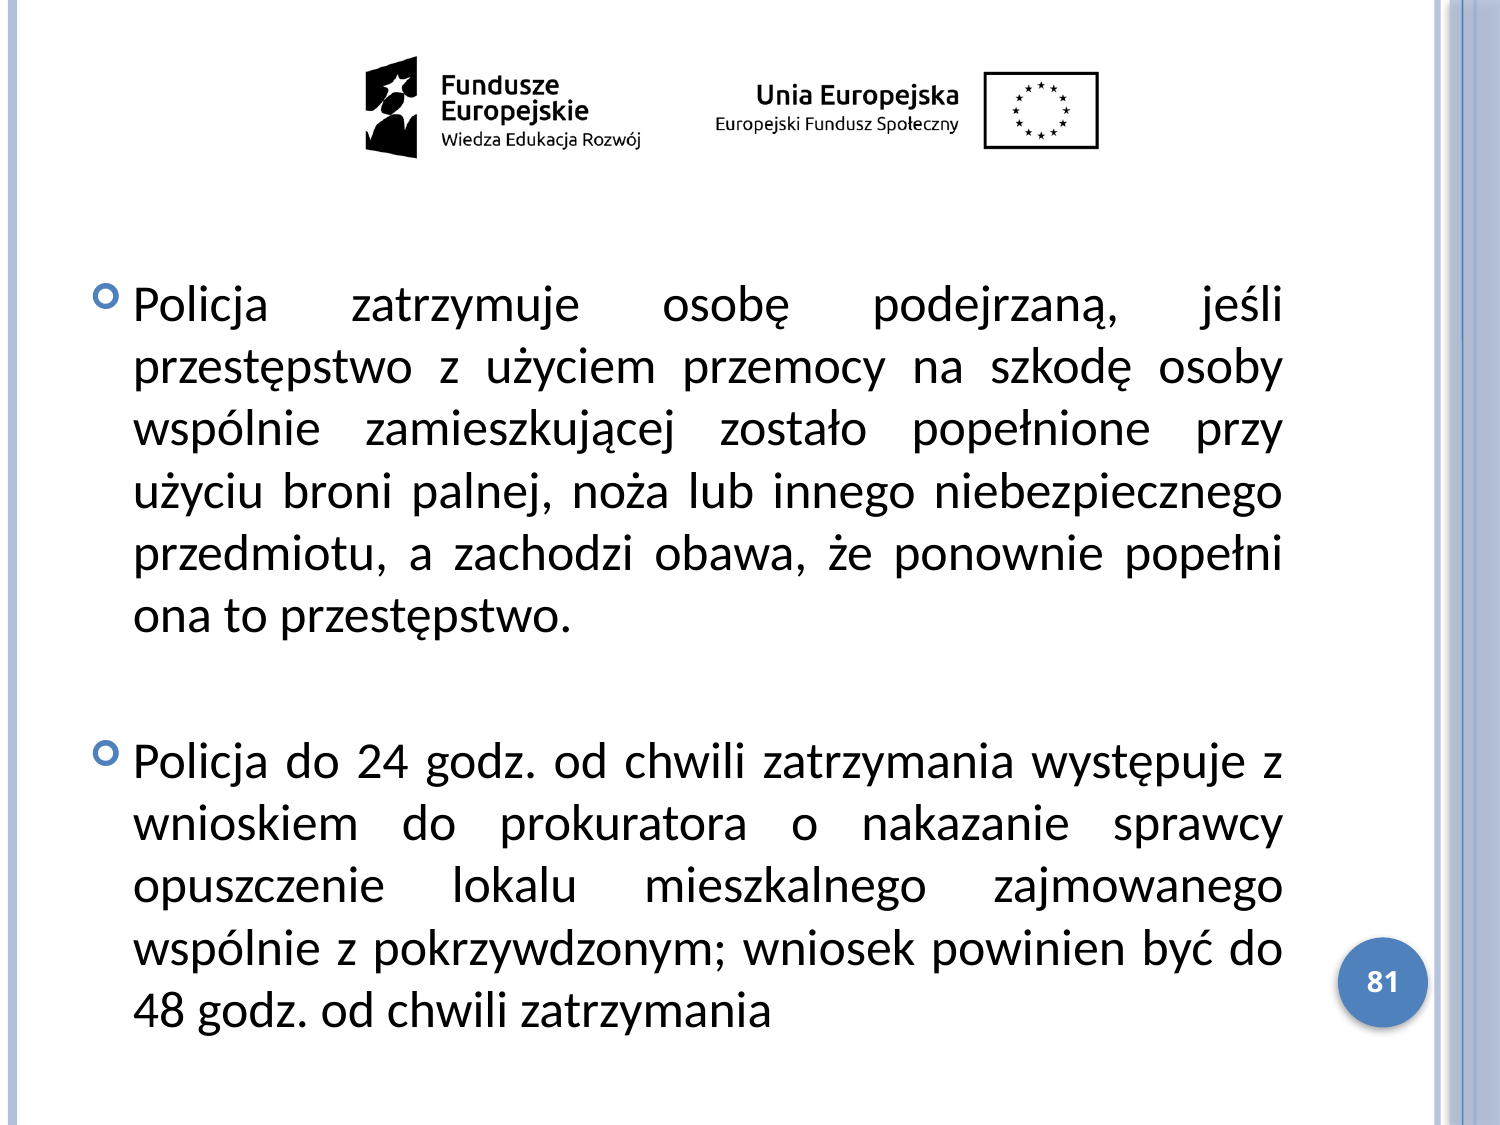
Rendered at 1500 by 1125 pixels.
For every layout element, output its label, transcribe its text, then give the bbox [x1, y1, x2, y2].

list Policja zatrzymuje osobę podejrzaną, jeśli przestępstwo z użyciem przemocy na szkodę osoby wspólnie zamieszkującej zostało popełnione przy użyciu broni palnej, noża lub innego niebezpiecznego przedmiotu, a zachodzi obawa, że ponownie popełni ona to przestępstwo. Policja do 24 godz. od chwili zatrzymania występuje z wnioskiem do prokuratora o nakazanie sprawcy opuszczenie lokalu mieszkalnego zajmowanego wspólnie z pokrzywdzonym; wniosek powinien być do 48 godz. od chwili zatrzymania [75, 262, 1300, 1062]
picture [340, 30, 1124, 184]
slide_number 81 [1333, 940, 1434, 1027]
